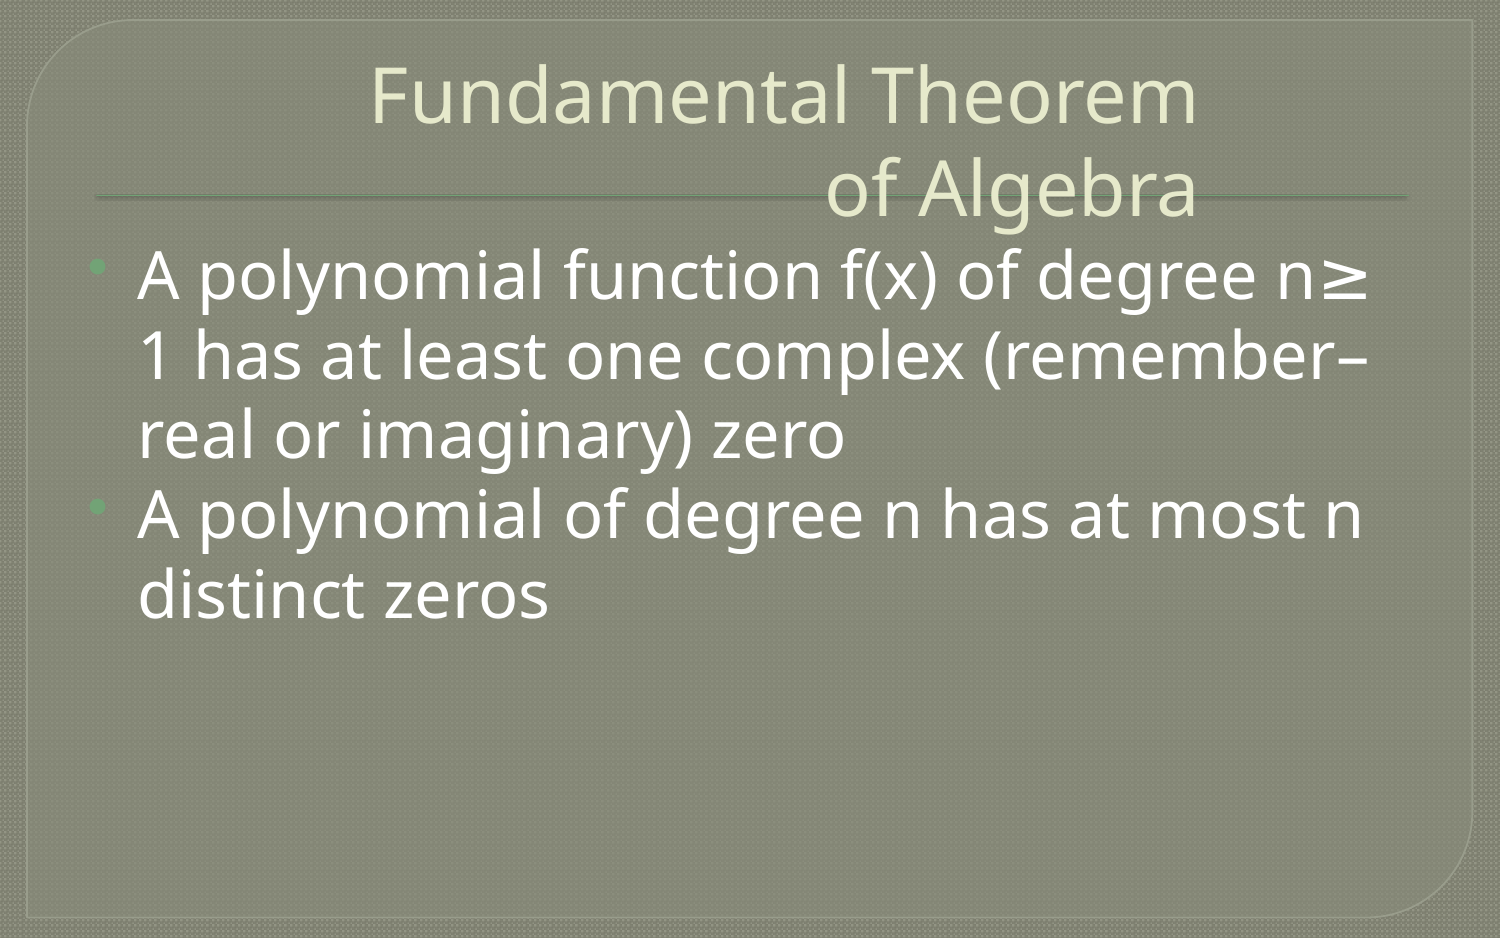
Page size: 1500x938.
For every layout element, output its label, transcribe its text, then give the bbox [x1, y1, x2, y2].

list A polynomial function f(x) of degree n≥ 1 has at least one complex (remember– real or imaginary) zero A polynomial of degree n has at most n distinct zeros [75, 225, 1425, 844]
title Fundamental Theorem of Algebra [283, 37, 1216, 225]
